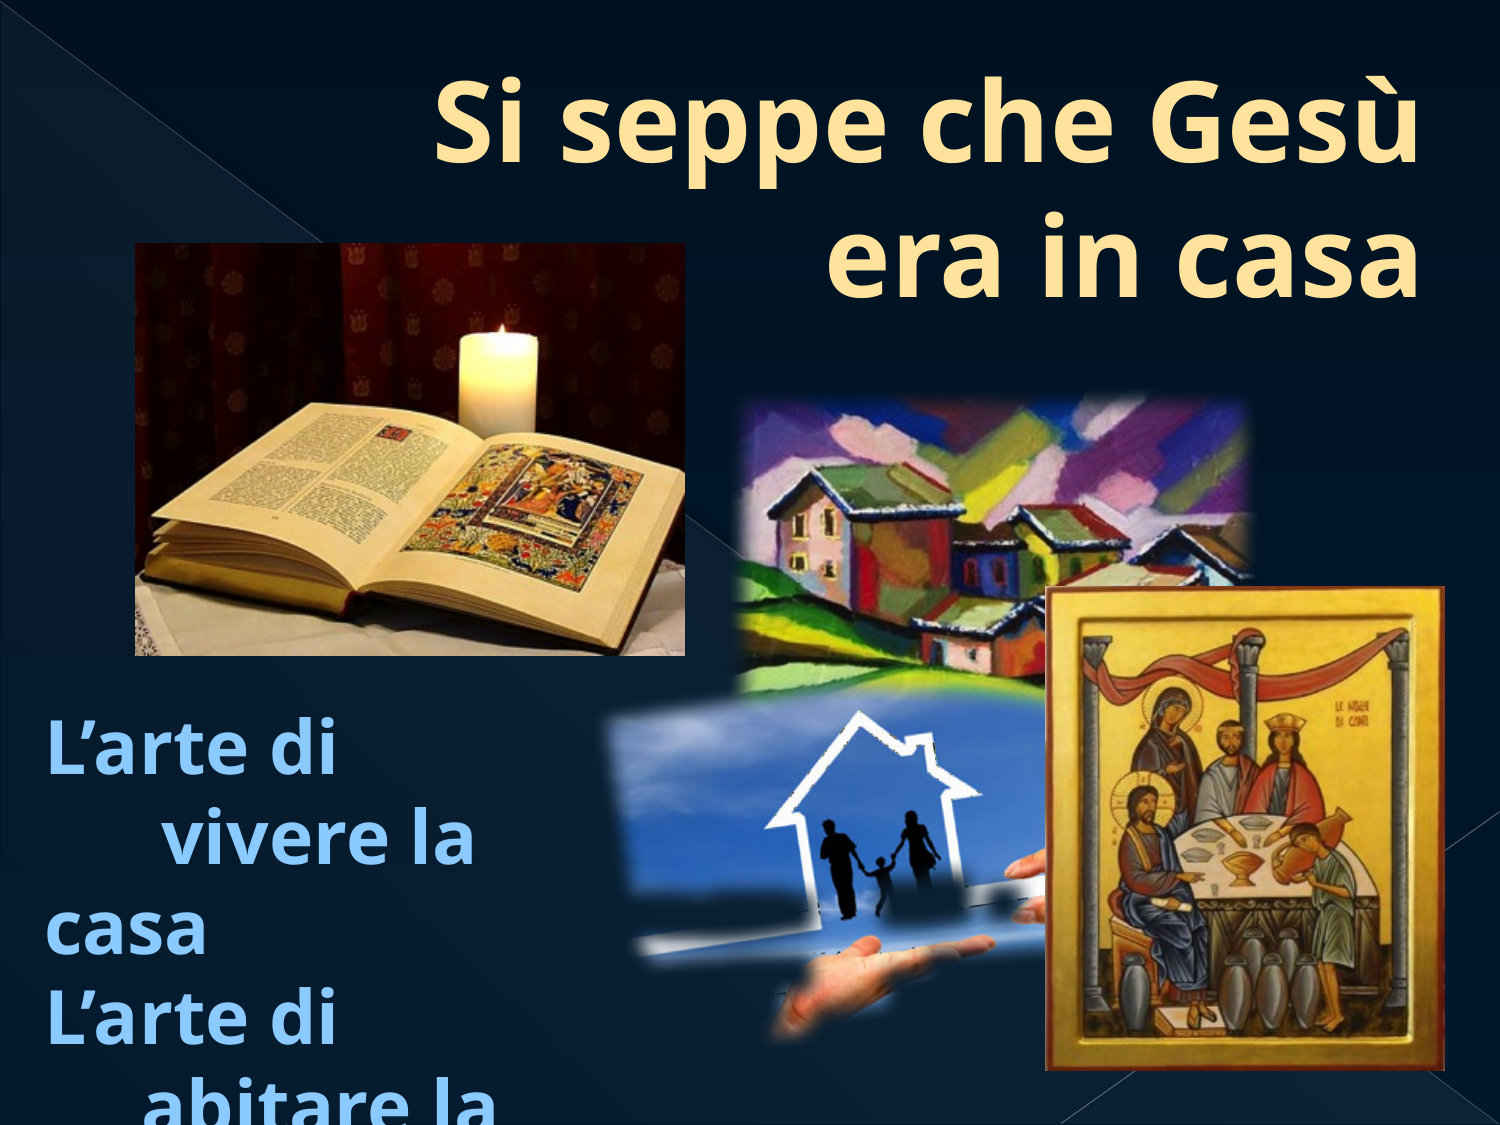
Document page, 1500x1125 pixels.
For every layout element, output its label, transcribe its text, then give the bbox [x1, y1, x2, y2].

picture [135, 243, 686, 656]
picture [602, 385, 1445, 1072]
text_box L’arte di vivere la casa L’arte di abitare la vita [29, 692, 573, 1125]
text_box Si seppe che Gesù era in casa [417, 42, 1440, 328]
